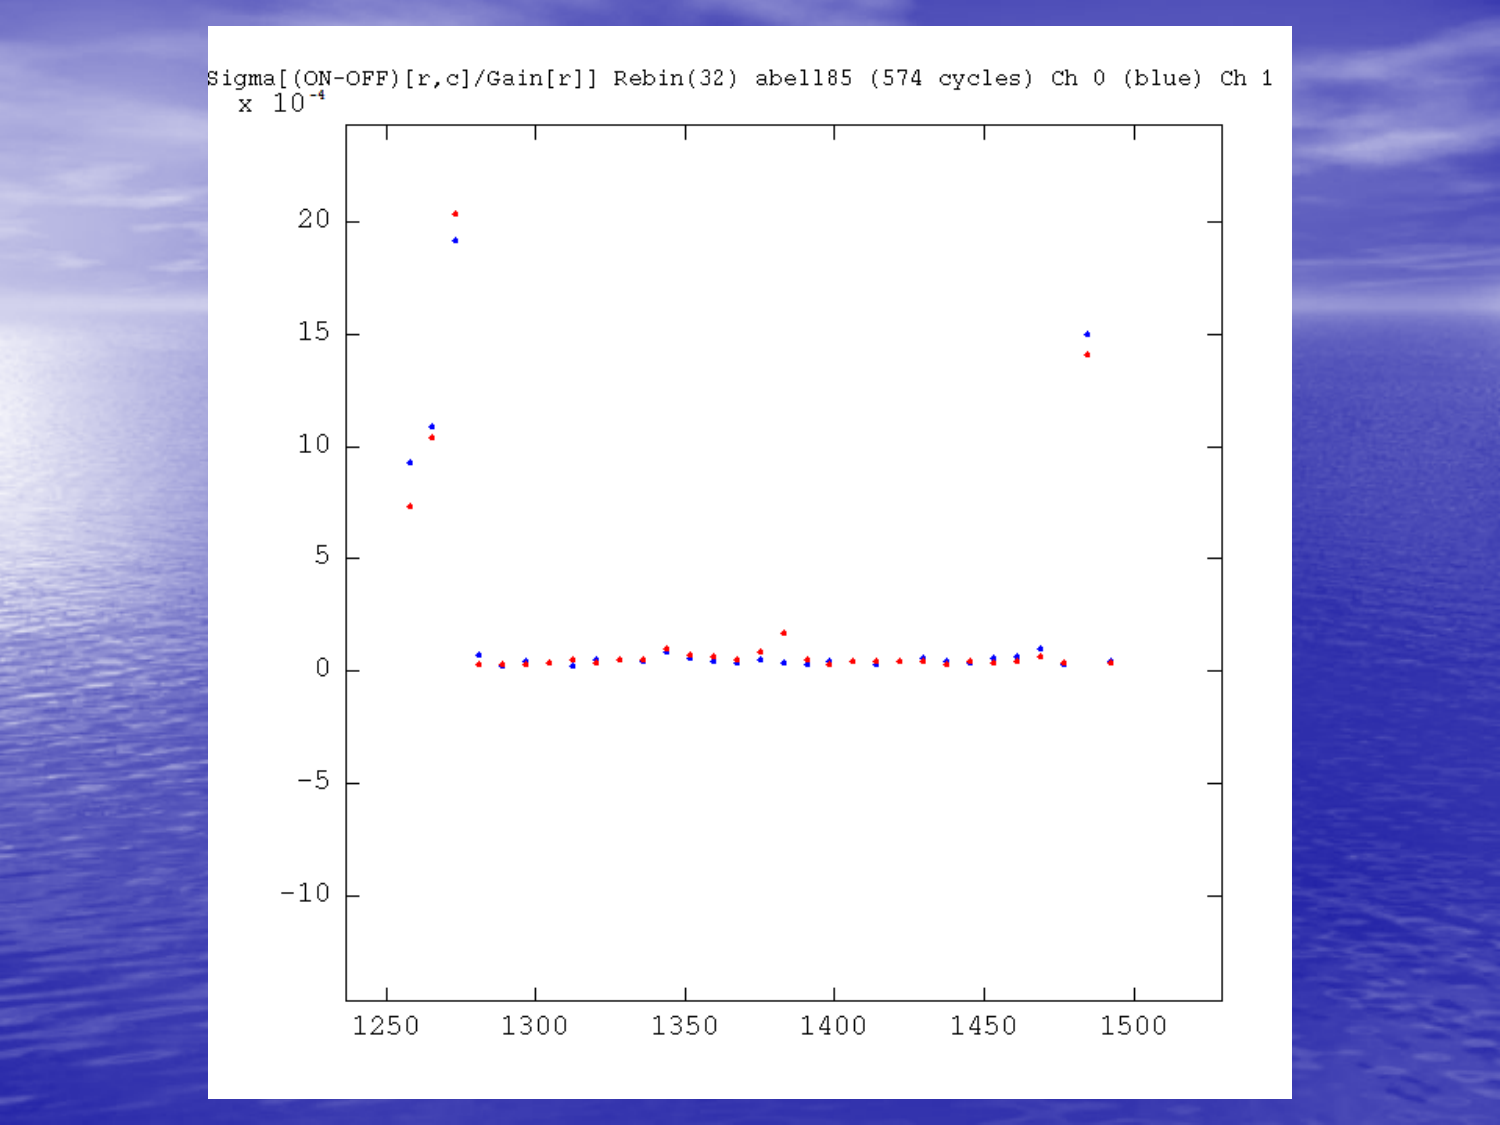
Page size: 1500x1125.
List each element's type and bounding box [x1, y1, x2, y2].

picture [208, 26, 1292, 1099]
